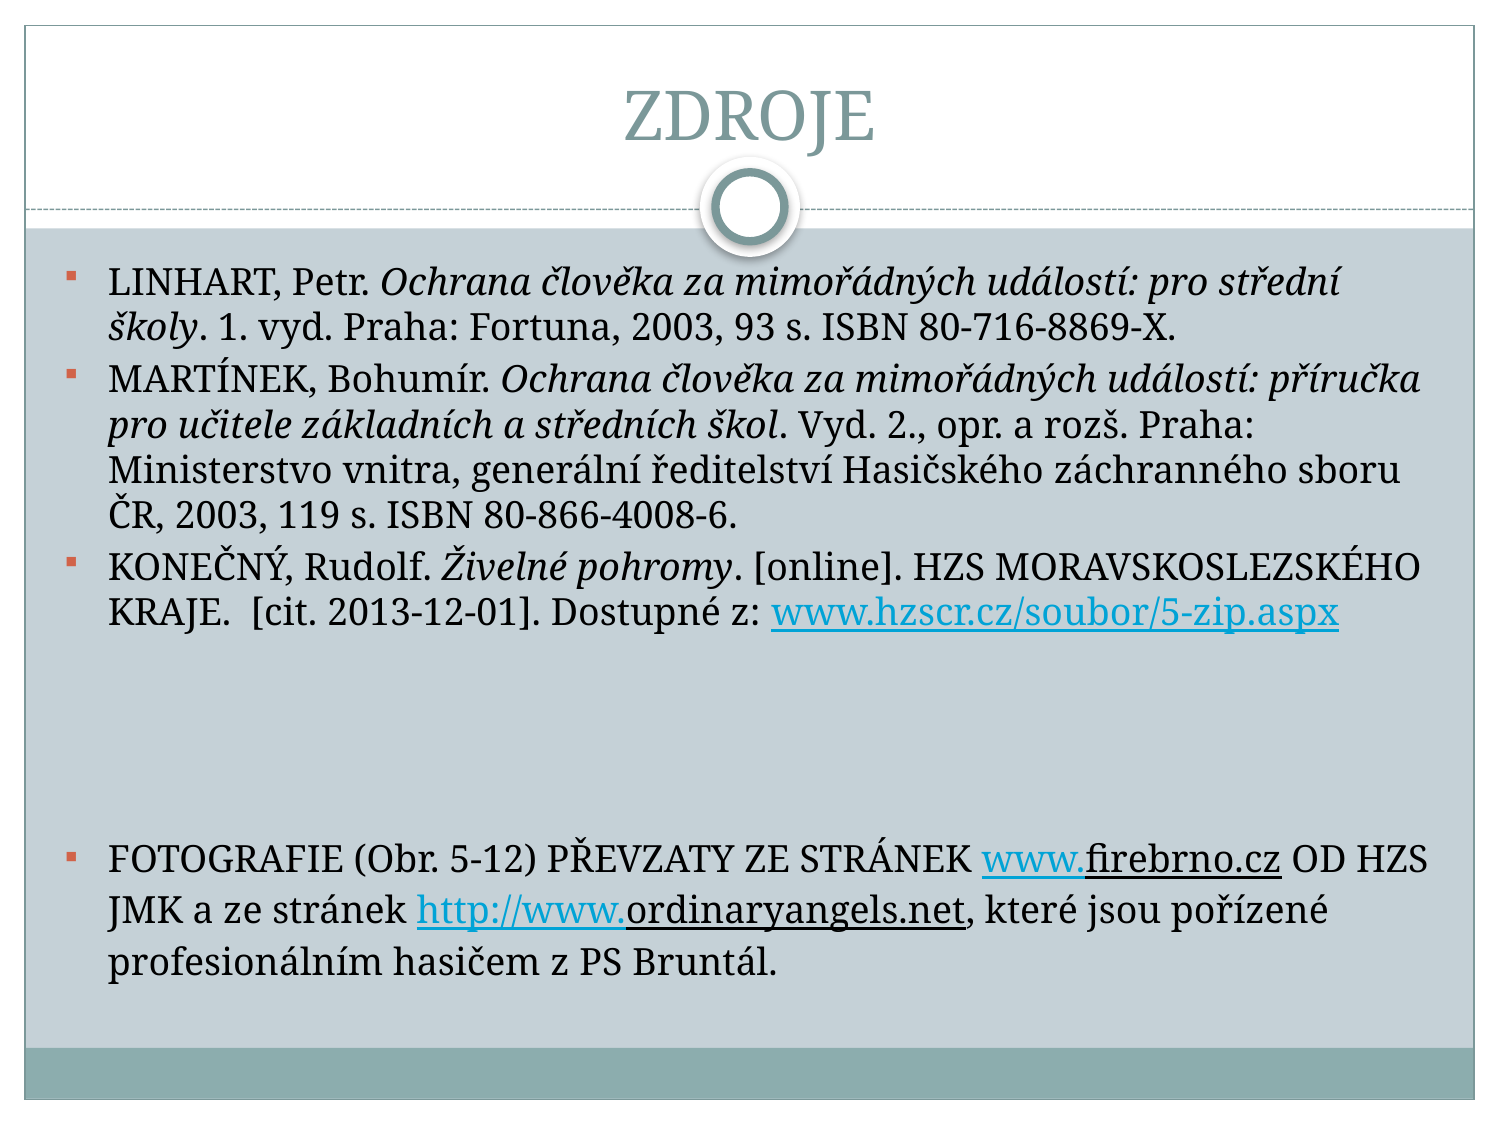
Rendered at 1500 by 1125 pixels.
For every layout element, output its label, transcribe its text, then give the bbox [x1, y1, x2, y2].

title ZDROJE [49, 37, 1450, 162]
list LINHART, Petr. Ochrana člověka za mimořádných událostí: pro střední školy. 1. vyd. Praha: Fortuna, 2003, 93 s. ISBN 80-716-8869-X. MARTÍNEK, Bohumír. Ochrana člověka za mimořádných událostí: příručka pro učitele základních a středních škol. Vyd. 2., opr. a rozš. Praha: Ministerstvo vnitra, generální ředitelství Hasičského záchranného sboru ČR, 2003, 119 s. ISBN 80-866-4008-6. KONEČNÝ, Rudolf. Živelné pohromy. [online]. HZS MORAVSKOSLEZSKÉHO KRAJE. [cit. 2013-12-01]. Dostupné z: www.hzscr.cz/soubor/5-zip.aspx FOTOGRAFIE (Obr. 5-12) PŘEVZATY ZE STRÁNEK www.firebrno.cz OD HZS JMK a ze stránek http://www.ordinaryangels.net, které jsou pořízené profesionálním hasičem z PS Bruntál. [49, 250, 1445, 1001]
